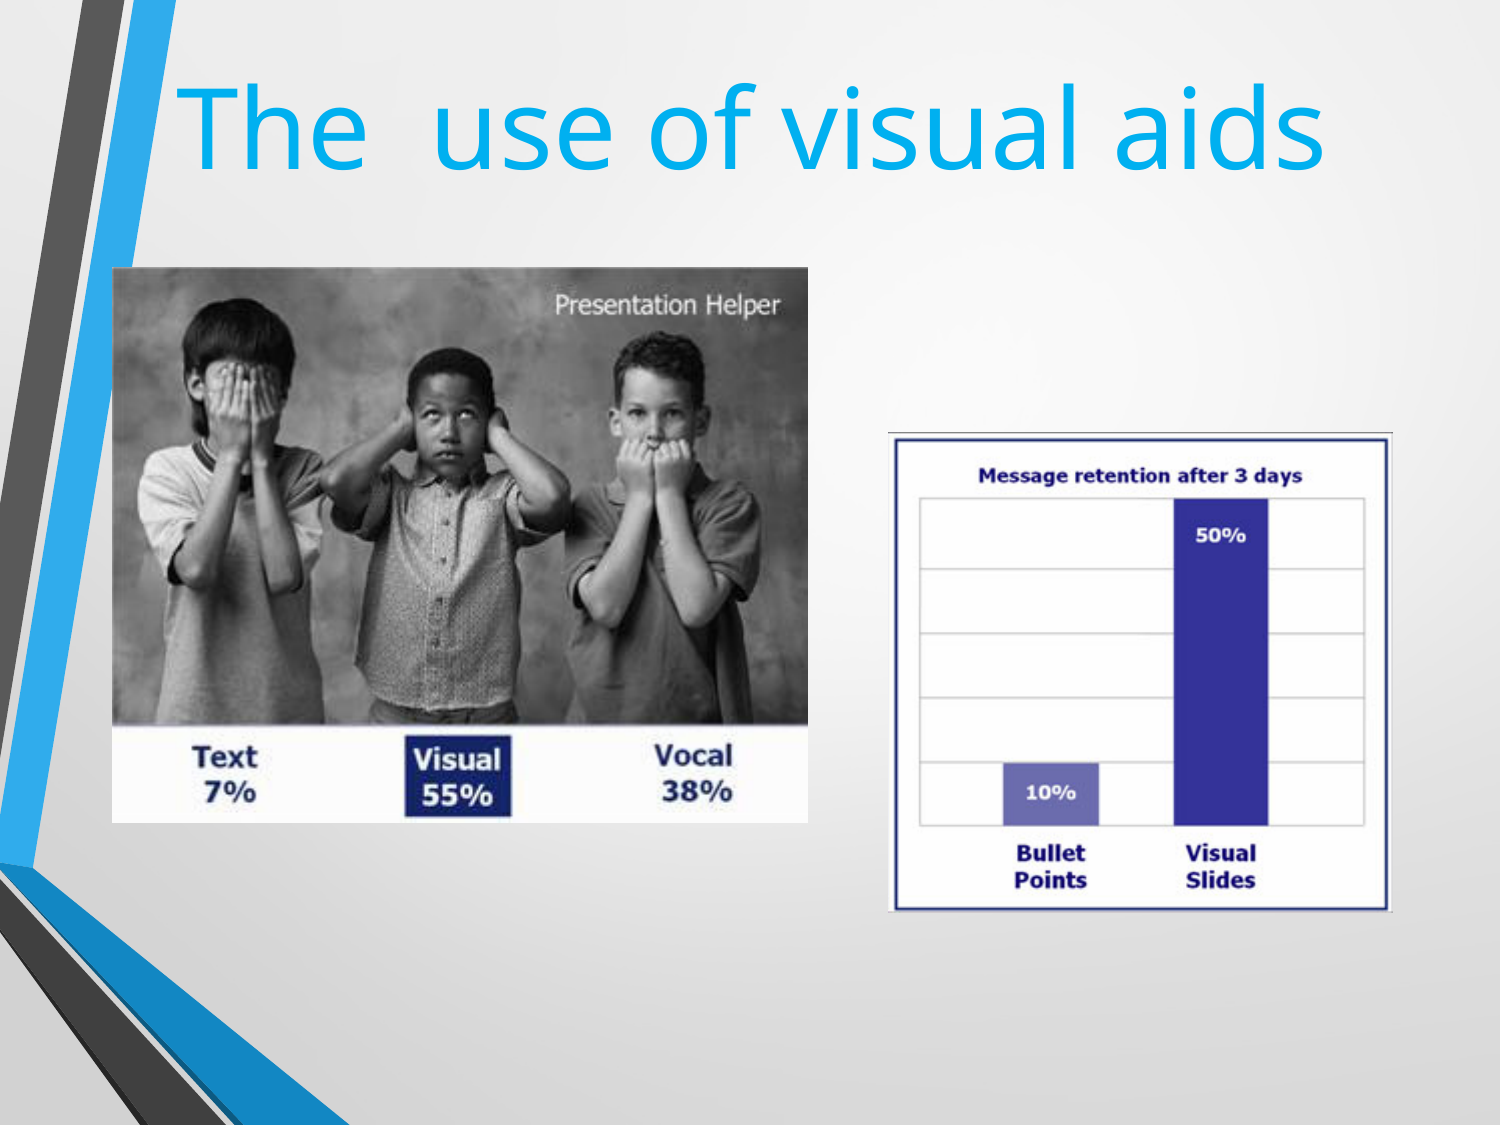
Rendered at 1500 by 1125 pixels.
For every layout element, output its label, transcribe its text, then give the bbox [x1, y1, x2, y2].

picture [111, 266, 808, 823]
title The use of visual aids [92, 30, 1442, 219]
picture [887, 432, 1393, 913]
